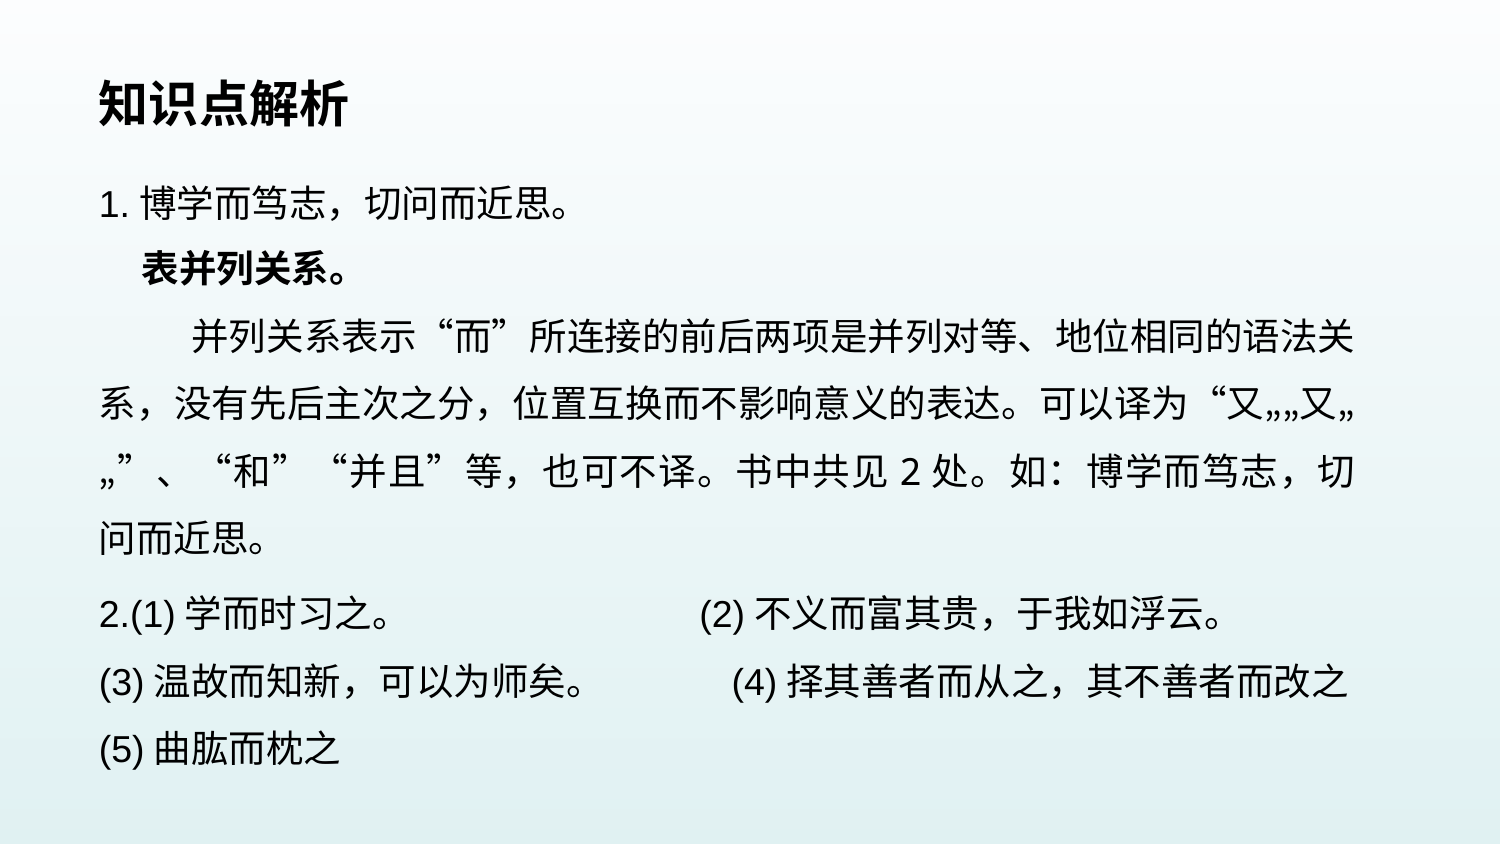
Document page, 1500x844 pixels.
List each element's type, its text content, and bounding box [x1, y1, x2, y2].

text_box 表并列关系。 并列关系表示“而”所连接的前后两项是并列对等、地位相同的语法关系，没有先后主次之分，位置互换而不影响意义的表达。可以译为“又„„又„„”、“和”“并且”等，也可不译。书中共见2处。如：博学而笃志，切问而近思。 [84, 215, 1370, 560]
text_box 知识点解析 [84, 71, 368, 134]
text_box 1.博学而笃志，切问而近思。 [84, 150, 674, 233]
text_box 2.(1)学而时习之。 (2)不义而富其贵，于我如浮云。 (3)温故而知新，可以为师矣。 (4)择其善者而从之，其不善者而改之 (5)曲肱而枕之 [84, 560, 1407, 778]
